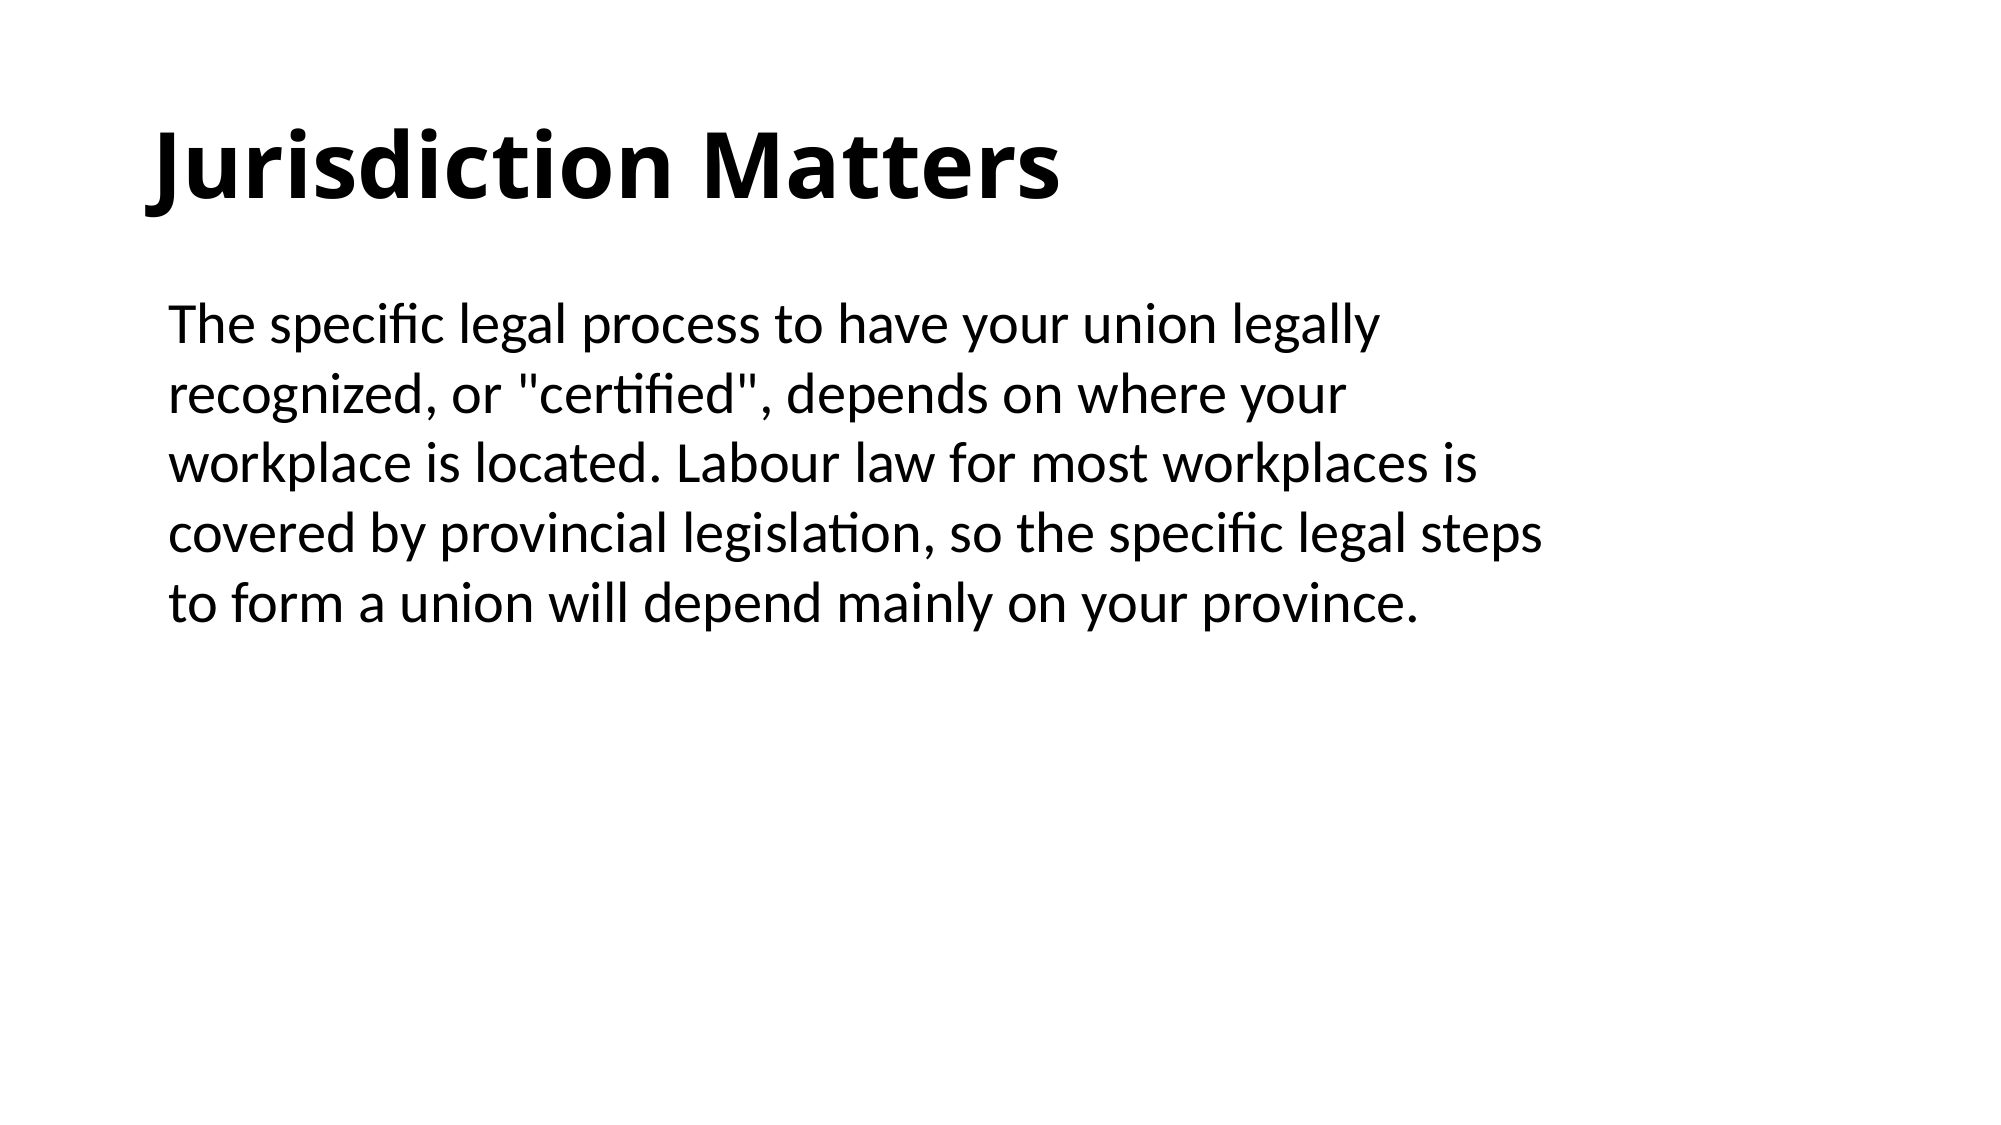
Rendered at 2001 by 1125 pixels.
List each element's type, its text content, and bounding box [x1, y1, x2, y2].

text_box The specific legal process to have your union legally recognized, or "certified", depends on where your workplace is located. Labour law for most workplaces is covered by provincial legislation, so the specific legal steps to form a union will depend mainly on your province. [153, 277, 1616, 642]
title Jurisdiction Matters [137, 59, 1863, 278]
